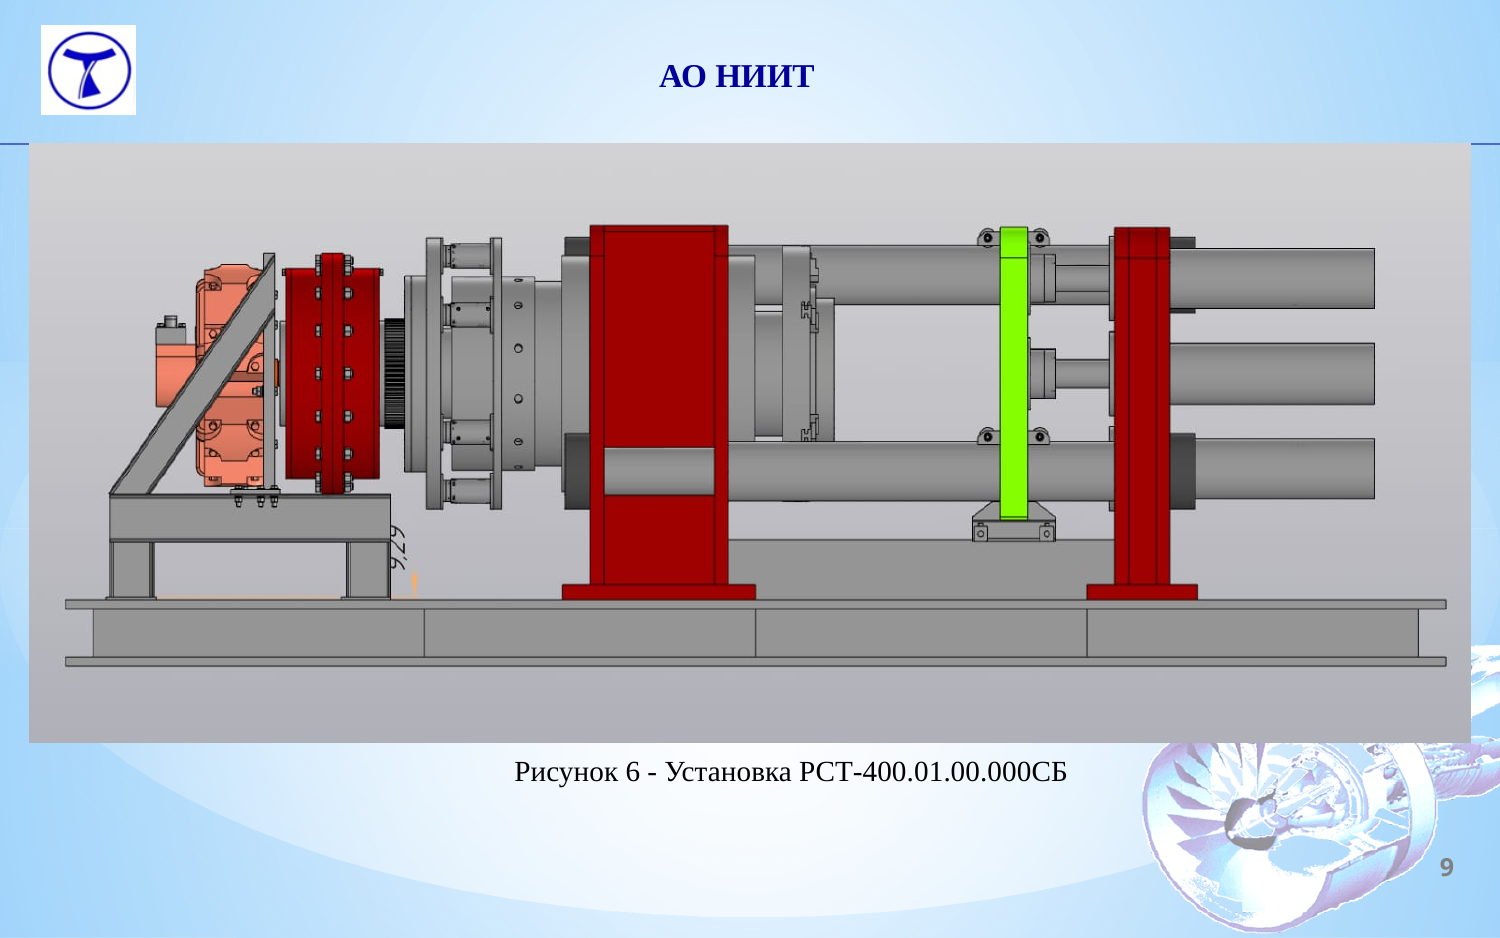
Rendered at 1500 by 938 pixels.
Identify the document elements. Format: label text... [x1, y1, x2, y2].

text_box АО НИИТ [276, 47, 1198, 102]
picture [336, 55, 1046, 107]
text_box Рисунок 6 - Установка РСТ-400.01.00.000СБ [336, 751, 1039, 796]
picture [40, 25, 136, 115]
subtitle [29, 750, 1039, 899]
picture [29, 143, 1500, 938]
